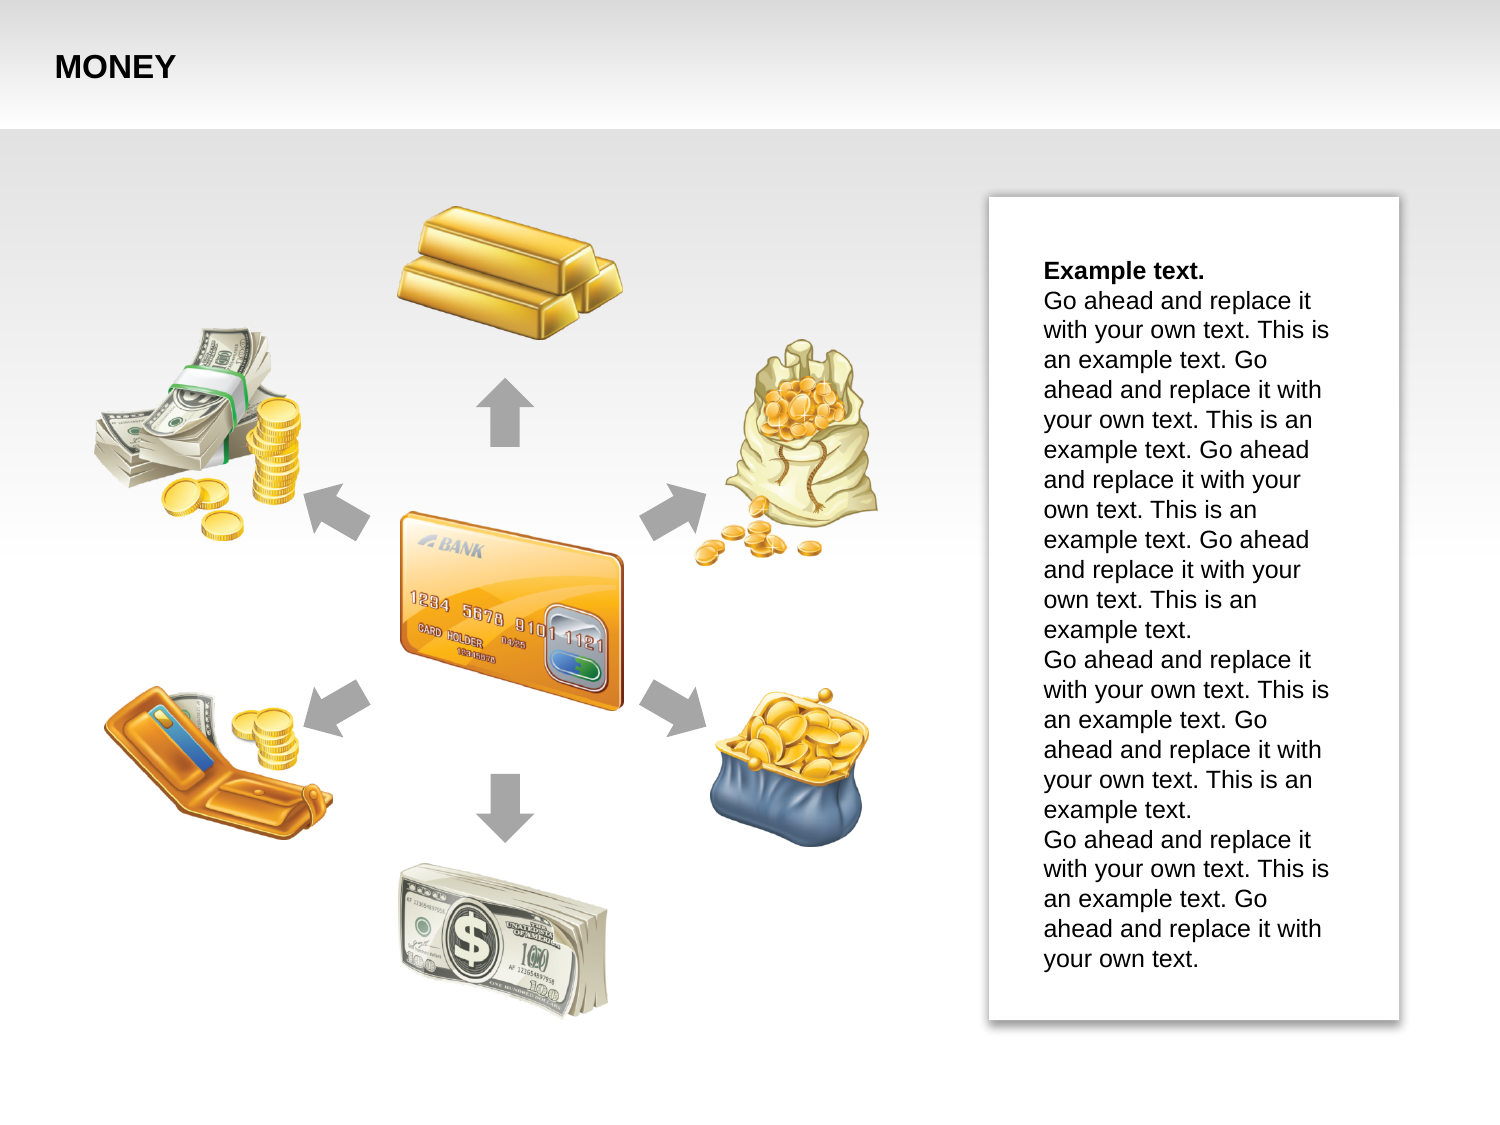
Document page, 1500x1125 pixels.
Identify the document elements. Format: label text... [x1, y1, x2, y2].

text_box Example text. Go ahead and replace it with your own text. This is an example text. Go ahead and replace it with your own text. This is an example text. Go ahead and replace it with your own text. This is an example text. Go ahead and replace it with your own text. This is an example text. Go ahead and replace it with your own text. This is an example text. Go ahead and replace it with your own text. This is an example text. Go ahead and replace it with your own text. This is an example text. Go ahead and replace it with your own text. [1028, 246, 1357, 981]
text_box [0, 0, 1500, 131]
text_box [0, 131, 1500, 1125]
picture [103, 686, 333, 840]
text_box [336, 677, 373, 740]
picture [710, 688, 869, 848]
picture [398, 862, 609, 1020]
picture [397, 206, 623, 341]
picture [400, 510, 624, 711]
text_box [473, 375, 537, 449]
text_box [988, 196, 1400, 1021]
text_box [473, 771, 537, 846]
picture [94, 326, 301, 541]
text_box [305, 481, 373, 544]
text_box [637, 677, 705, 740]
text_box [637, 481, 688, 544]
text_box MONEY [39, 38, 598, 93]
picture [693, 339, 878, 567]
